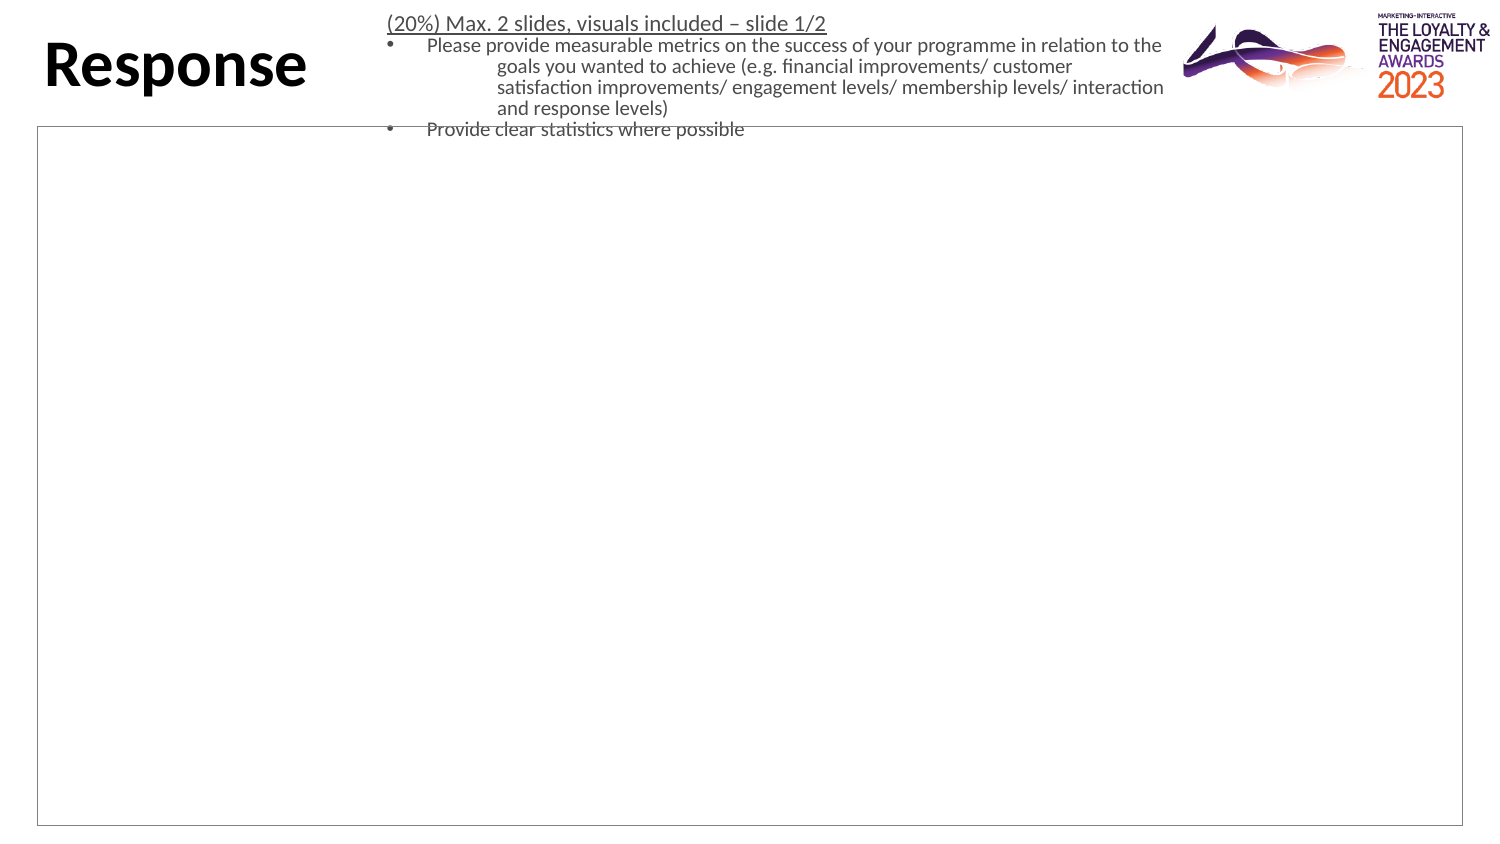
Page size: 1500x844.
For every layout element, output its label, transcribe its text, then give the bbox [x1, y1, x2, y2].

table_header [38, 127, 1462, 825]
text_box Response [29, 15, 371, 103]
text_box Response [1187, 15, 1270, 103]
picture [1168, 0, 1500, 124]
text_box (20%) Max. 2 slides, visuals included – slide 1/2 Please provide measurable metrics on the success of your programme in relation to the goals you wanted to achieve (e.g. financial improvements/ customer satisfaction improvements/ engagement levels/ membership levels/ interaction and response levels) Provide clear statistics where possible [371, 1, 1187, 126]
